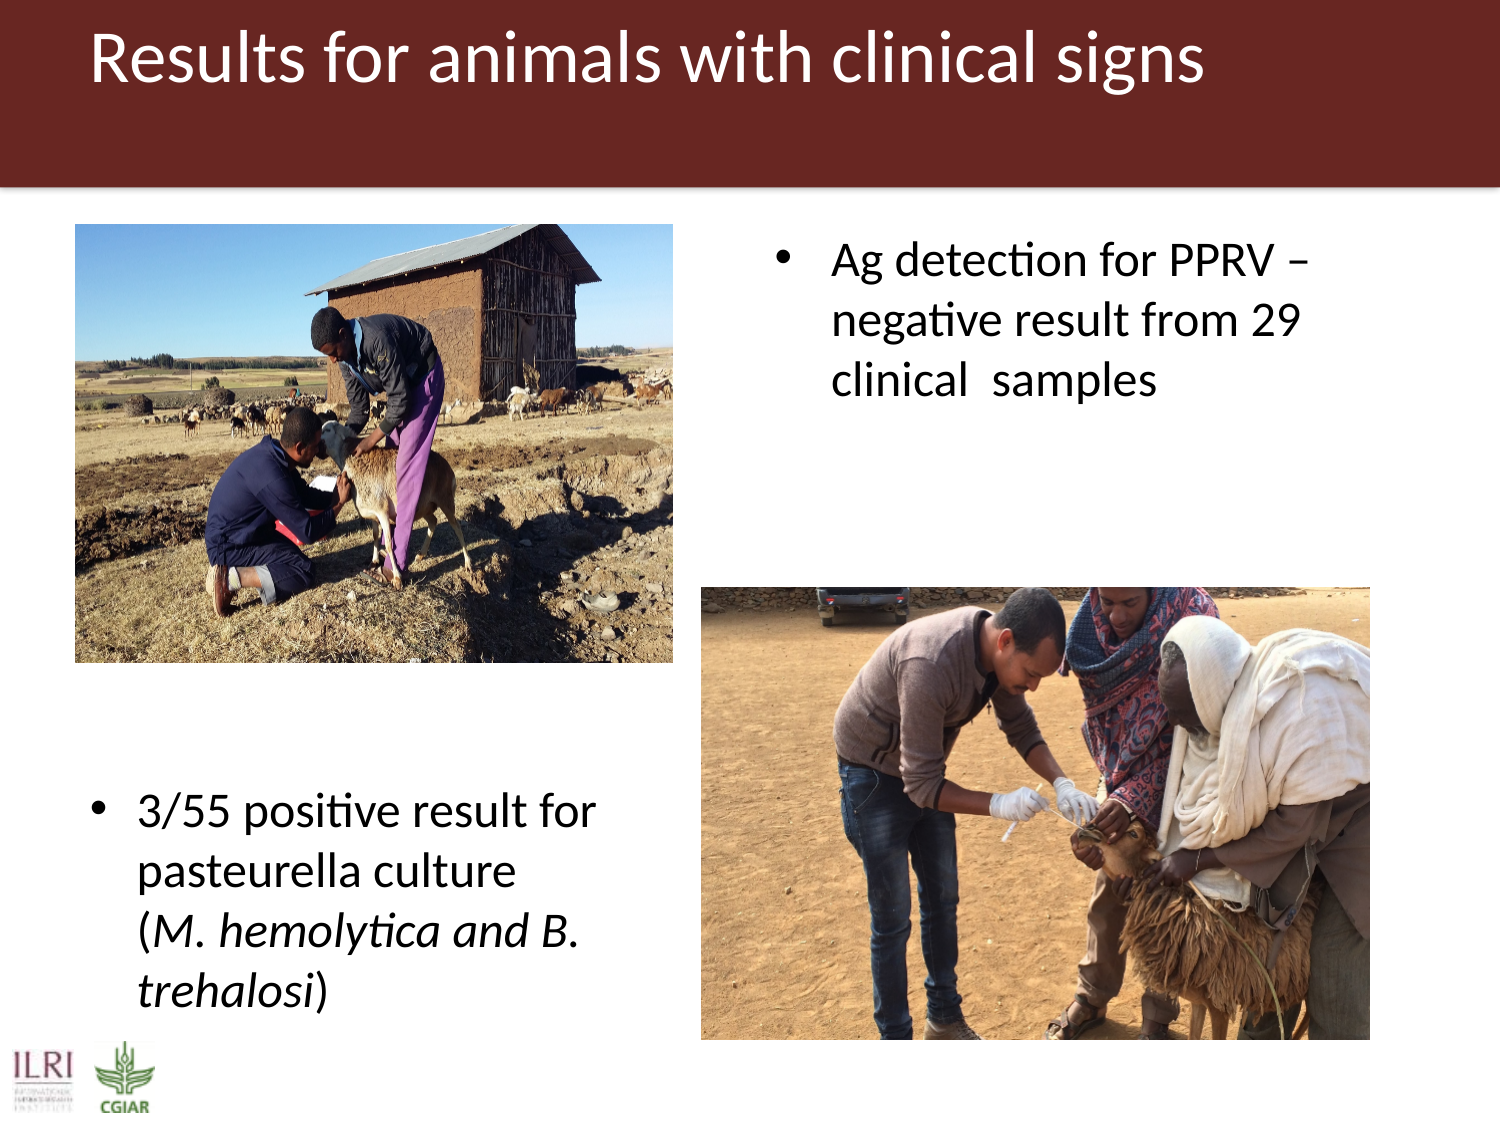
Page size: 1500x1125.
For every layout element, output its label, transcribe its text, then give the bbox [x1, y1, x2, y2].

list Ag detection for PPRV – negative result from 29 clinical samples [759, 219, 1399, 969]
picture [700, 587, 1370, 1040]
text_box 3/55 positive result for pasteurella culture (M. hemolytica and B. trehalosi) [75, 724, 638, 1085]
title Results for animals with clinical signs [75, 0, 1500, 188]
picture [94, 1085, 155, 1113]
picture [12, 1049, 74, 1113]
picture [74, 224, 673, 663]
